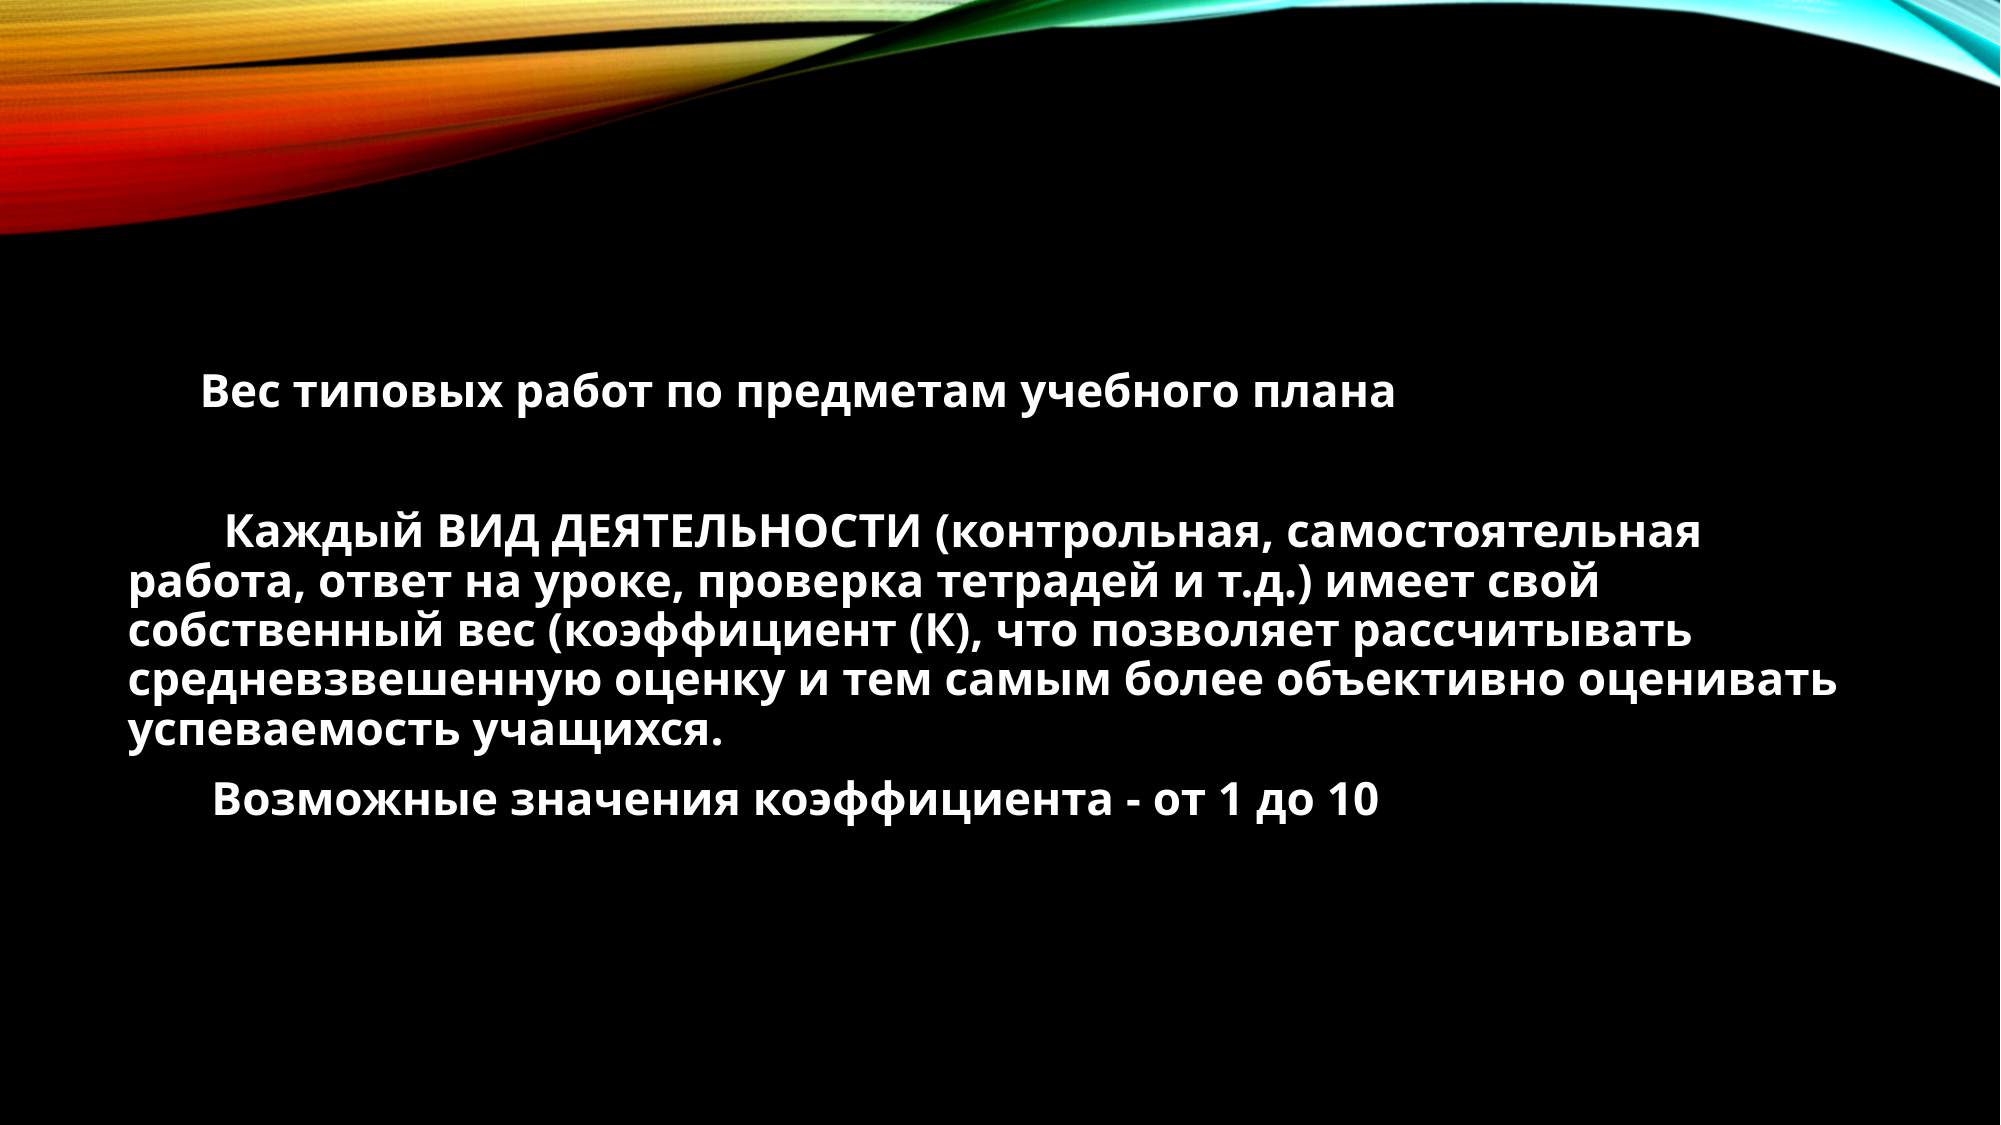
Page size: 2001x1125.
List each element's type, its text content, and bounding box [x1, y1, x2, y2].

list Вес типовых работ по предметам учебного плана Каждый ВИД ДЕЯТЕЛЬНОСТИ (контрольная, самостоятельная работа, ответ на уроке, проверка тетрадей и т.д.) имеет свой собственный вес (коэффициент (К), что позволяет рассчитывать средневзвешенную оценку и тем самым более объективно оценивать успеваемость учащихся. Возможные значения коэффициента - от 1 до 10 [112, 360, 1888, 1021]
picture [0, 0, 2000, 237]
